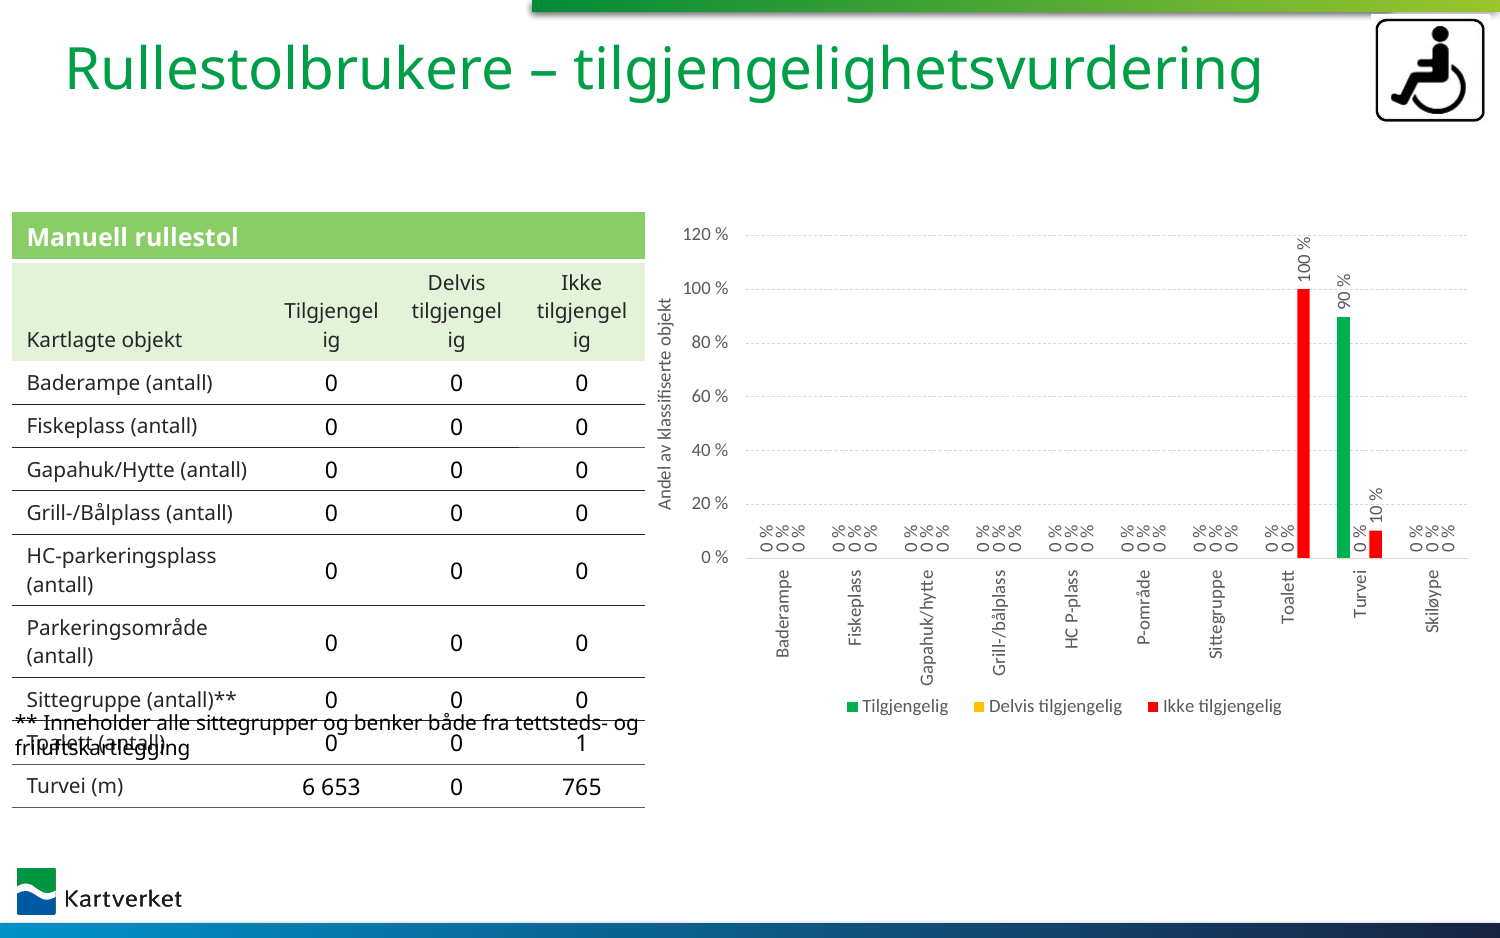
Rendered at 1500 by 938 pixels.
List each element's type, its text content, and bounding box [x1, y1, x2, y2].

table_cell 0 [519, 448, 638, 490]
table_cell 0 [519, 361, 638, 404]
table_cell 0 [394, 405, 519, 447]
text_box ** Inneholder alle sittegrupper og benker både fra tettsteds- og friluftskartlegging [0, 702, 745, 768]
table_cell HC-parkeringsplass (antall) [12, 535, 269, 605]
table_cell 0 [269, 678, 394, 702]
table_cell 765 [519, 768, 645, 807]
table_header Manuell rullestol [12, 212, 645, 259]
table_cell 0 [269, 405, 394, 447]
picture [643, 218, 1480, 728]
table_cell 0 [394, 678, 519, 702]
table_cell 0 [394, 535, 519, 605]
table_cell 0 [269, 448, 394, 490]
table_cell 0 [519, 678, 638, 702]
table_cell 0 [394, 768, 519, 807]
table_cell 0 [394, 448, 519, 490]
table_cell 0 [269, 491, 394, 534]
table_cell Sittegruppe (antall)** [12, 678, 269, 702]
table_cell Delvis tilgjengelig [394, 263, 519, 361]
table_cell 0 [519, 535, 638, 605]
table_cell Gapahuk/Hytte (antall) [12, 448, 269, 490]
text_box Rullestolbrukere – tilgjengelighetsvurdering [49, 12, 1372, 109]
table_cell Ikke tilgjengelig [519, 263, 638, 361]
table_cell 0 [394, 491, 519, 534]
table_cell Grill-/Bålplass (antall) [12, 491, 269, 534]
table_cell 0 [519, 405, 638, 447]
table_cell Parkeringsområde (antall) [12, 606, 269, 677]
table_cell Kartlagte objekt [12, 263, 269, 361]
table_cell Fiskeplass (antall) [12, 405, 269, 447]
table_cell 0 [269, 535, 394, 605]
table_cell 0 [519, 491, 638, 534]
table_cell 0 [269, 361, 394, 404]
table_cell Turvei (m) [12, 768, 269, 807]
table_cell 0 [394, 361, 519, 404]
table_cell Tilgjengelig [269, 263, 394, 361]
table_cell 6 653 [269, 768, 394, 807]
table_cell 0 [394, 606, 519, 677]
picture [1371, 13, 1491, 127]
table_cell Baderampe (antall) [12, 361, 269, 404]
table_cell 0 [519, 606, 638, 677]
table_cell 0 [269, 606, 394, 677]
